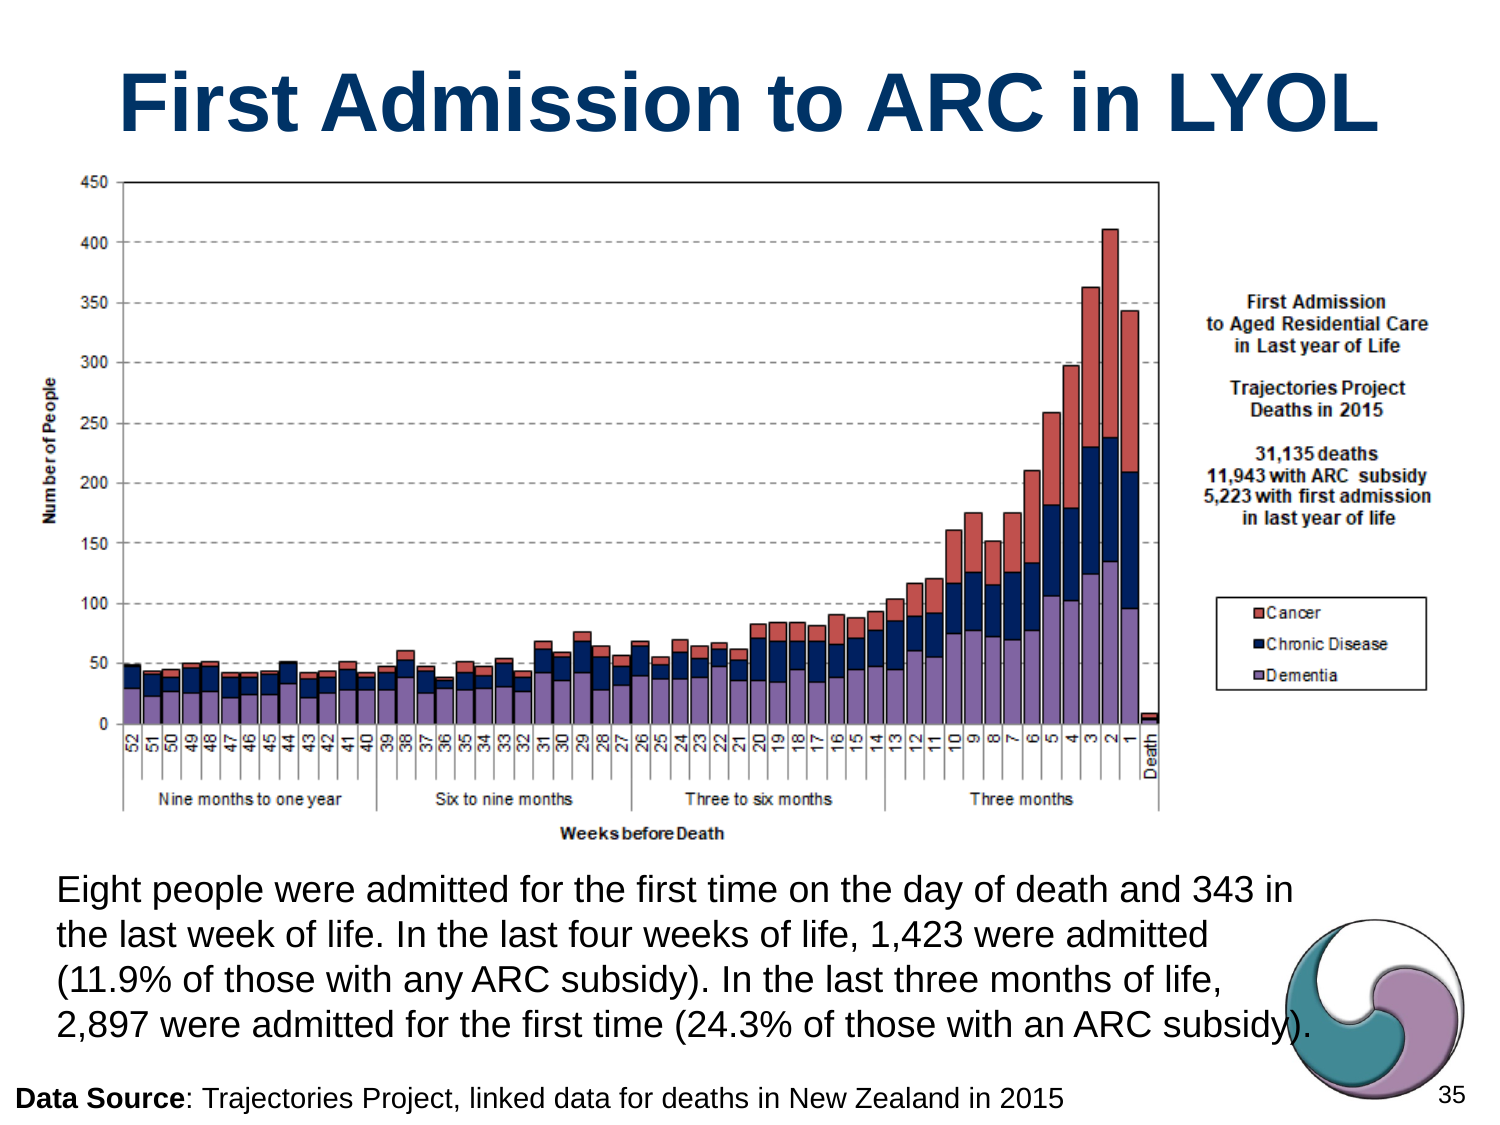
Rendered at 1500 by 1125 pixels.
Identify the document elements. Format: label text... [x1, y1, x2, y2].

list Data Source: Trajectories Project, linked data for deaths in New Zealand in 2015 [0, 1071, 1188, 1123]
title First Admission to ARC in LYOL [0, 12, 1500, 200]
picture [1281, 916, 1468, 1101]
picture [32, 160, 1468, 857]
list Eight people were admitted for the first time on the day of death and 343 in the last week of life. In the last four weeks of life, 1,423 were admitted (11.9% of those with any ARC subsidy). In the last three months of life, 2,897 were admitted for the first time (24.3% of those with an ARC subsidy). [41, 866, 1338, 909]
